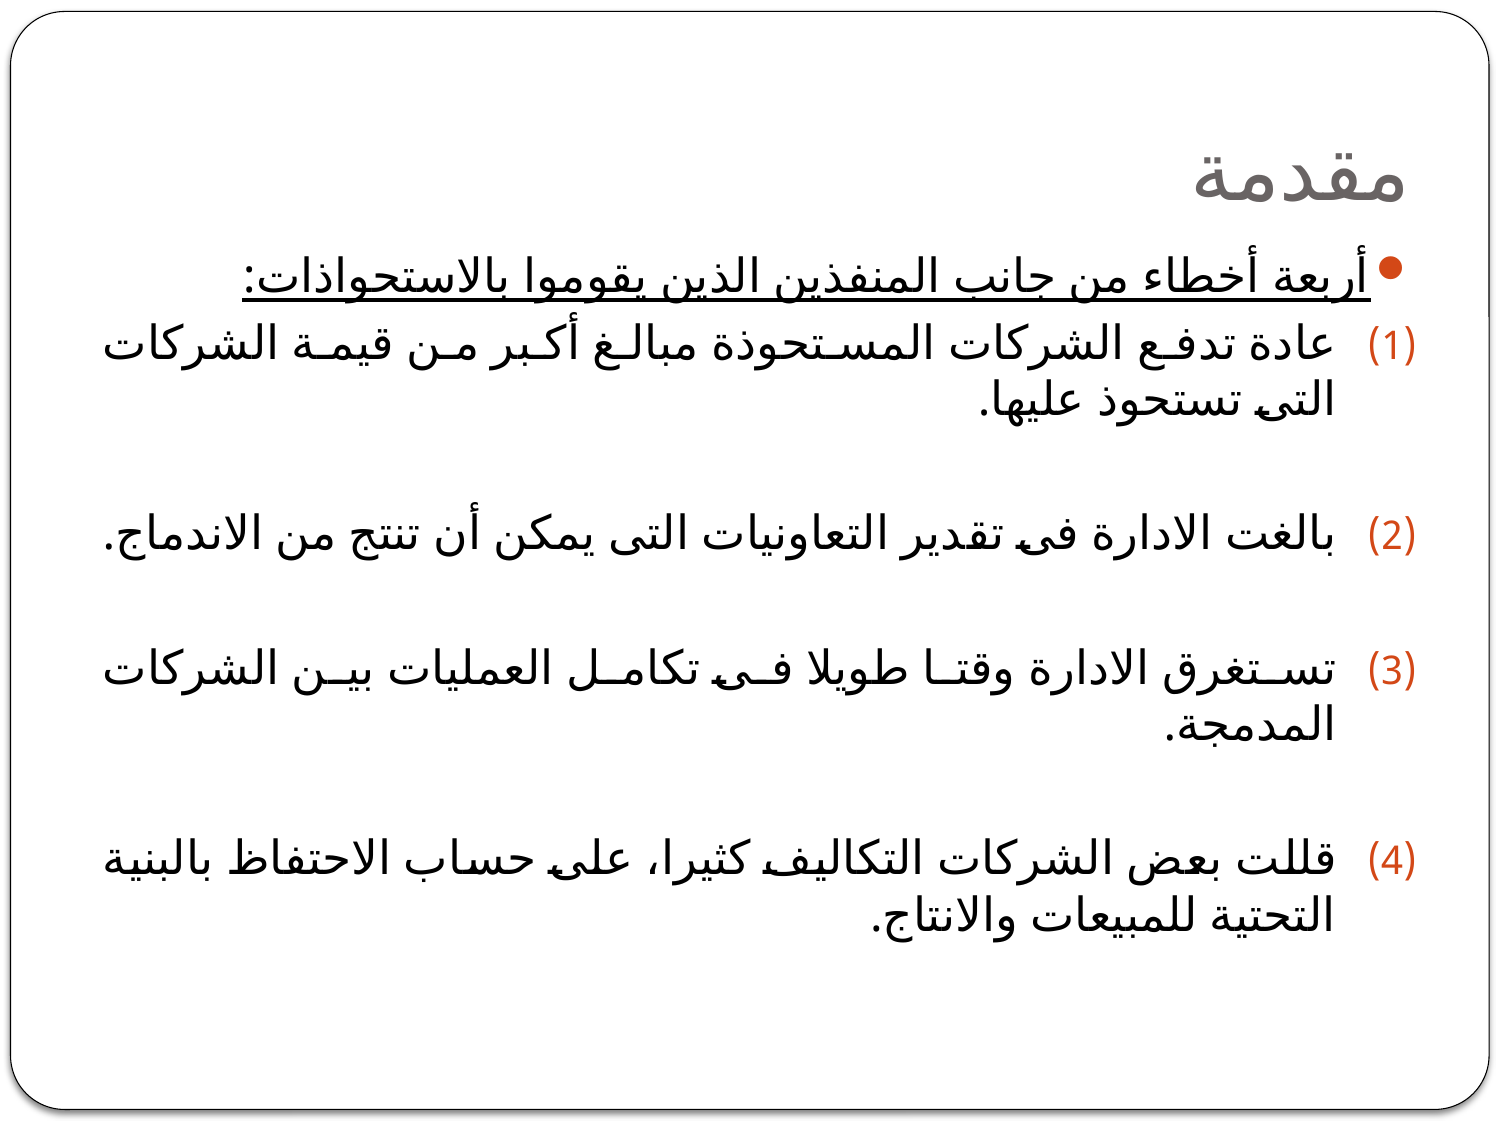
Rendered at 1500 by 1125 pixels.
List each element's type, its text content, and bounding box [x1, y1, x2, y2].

list أربعة أخطاء من جانب المنفذين الذين يقوموا بالاستحواذات: عادة تدفع الشركات المستحوذة مبالغ أكبر من قيمة الشركات التى تستحوذ عليها. بالغت الادارة فى تقدير التعاونيات التى يمكن أن تنتج من الاندماج. تستغرق الادارة وقتا طويلا فى تكامل العمليات بين الشركات المدمجة. قللت بعض الشركات التكاليف كثيرا، على حساب الاحتفاظ بالبنية التحتية للمبيعات والانتاج. [87, 237, 1425, 1013]
title مقدمة [150, 45, 1425, 233]
